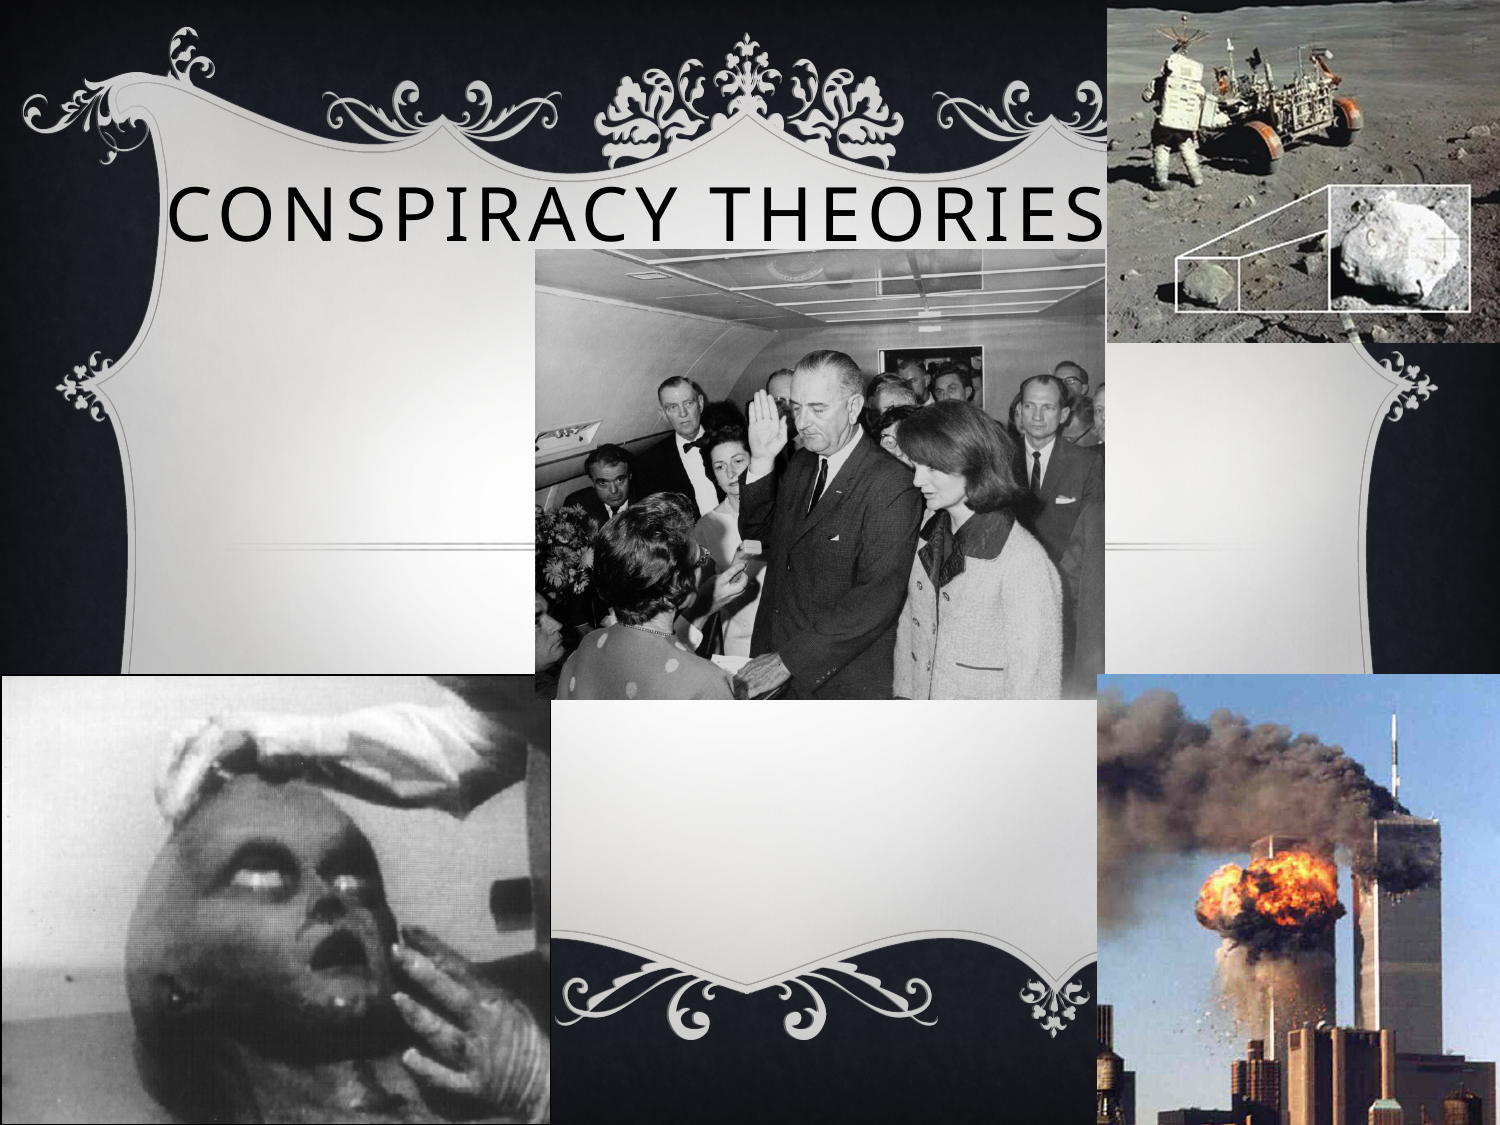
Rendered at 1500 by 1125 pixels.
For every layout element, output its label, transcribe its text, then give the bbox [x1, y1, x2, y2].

picture [0, 0, 1500, 1125]
title Conspiracy Theories [0, 1, 1106, 264]
